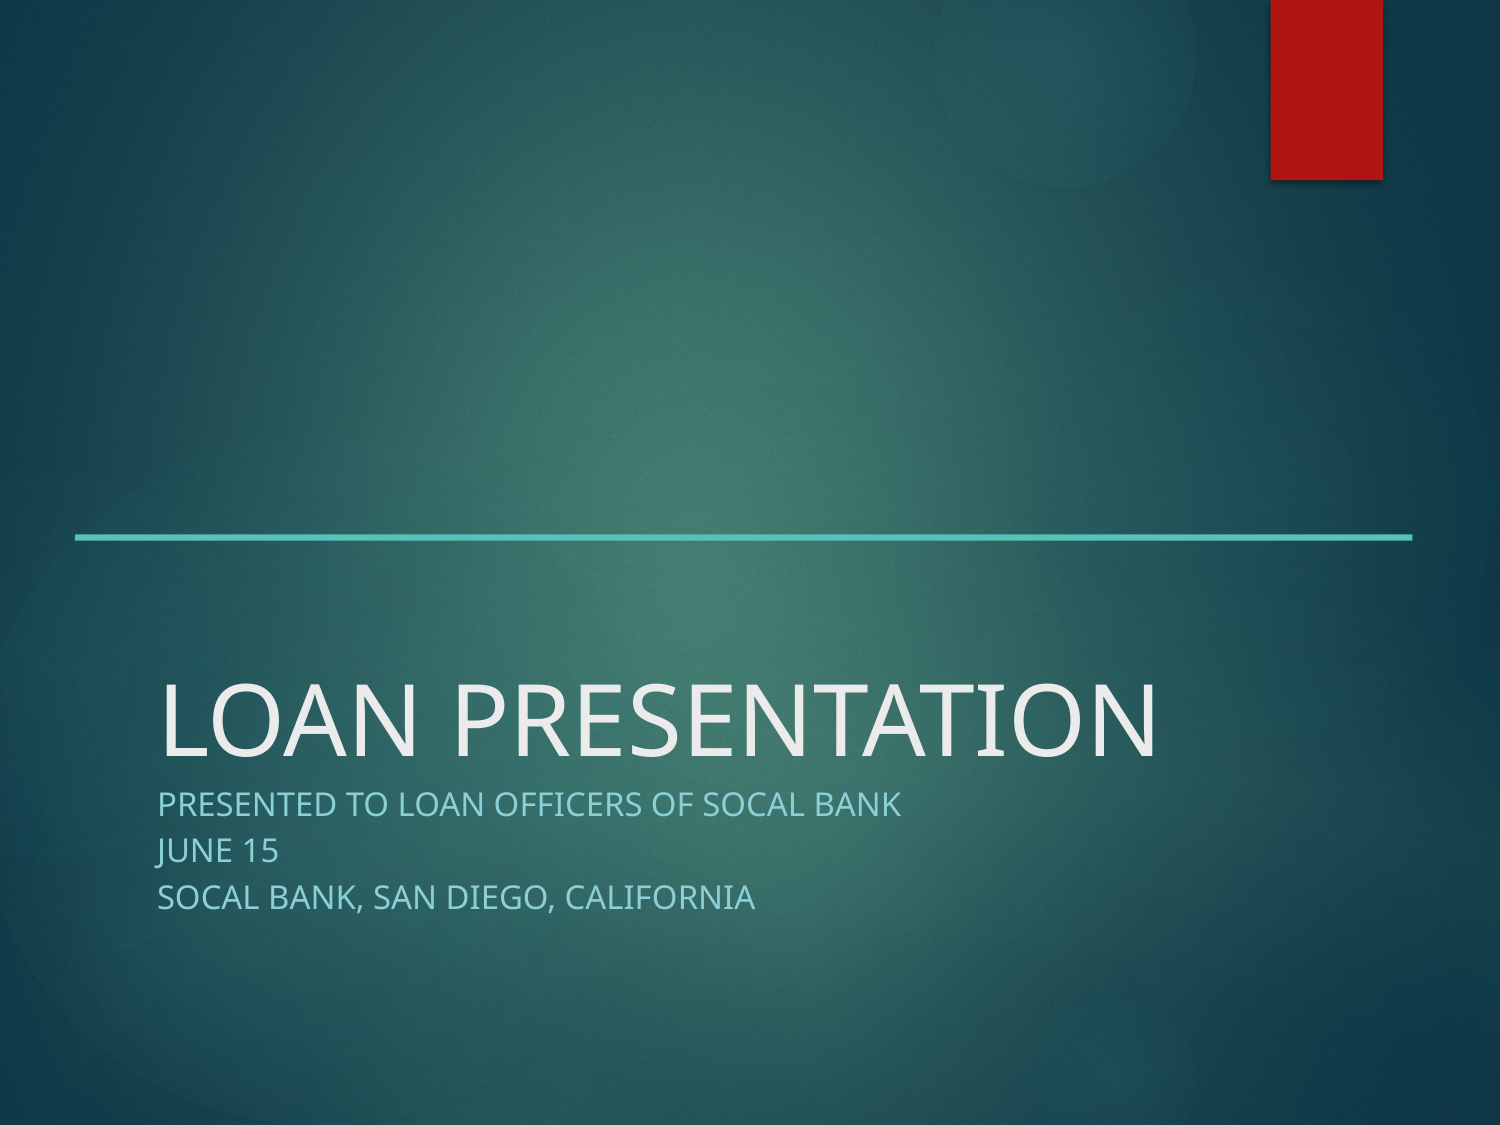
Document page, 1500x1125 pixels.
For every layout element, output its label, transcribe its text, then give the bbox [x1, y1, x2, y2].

subtitle Presented to Loan Officers of SoCal Bank June 15 SoCal Bank, San Diego, California [142, 783, 1229, 925]
title LOAN PRESENTATION [142, 538, 1229, 783]
title LOAN PRESENTATION [142, 237, 1229, 537]
